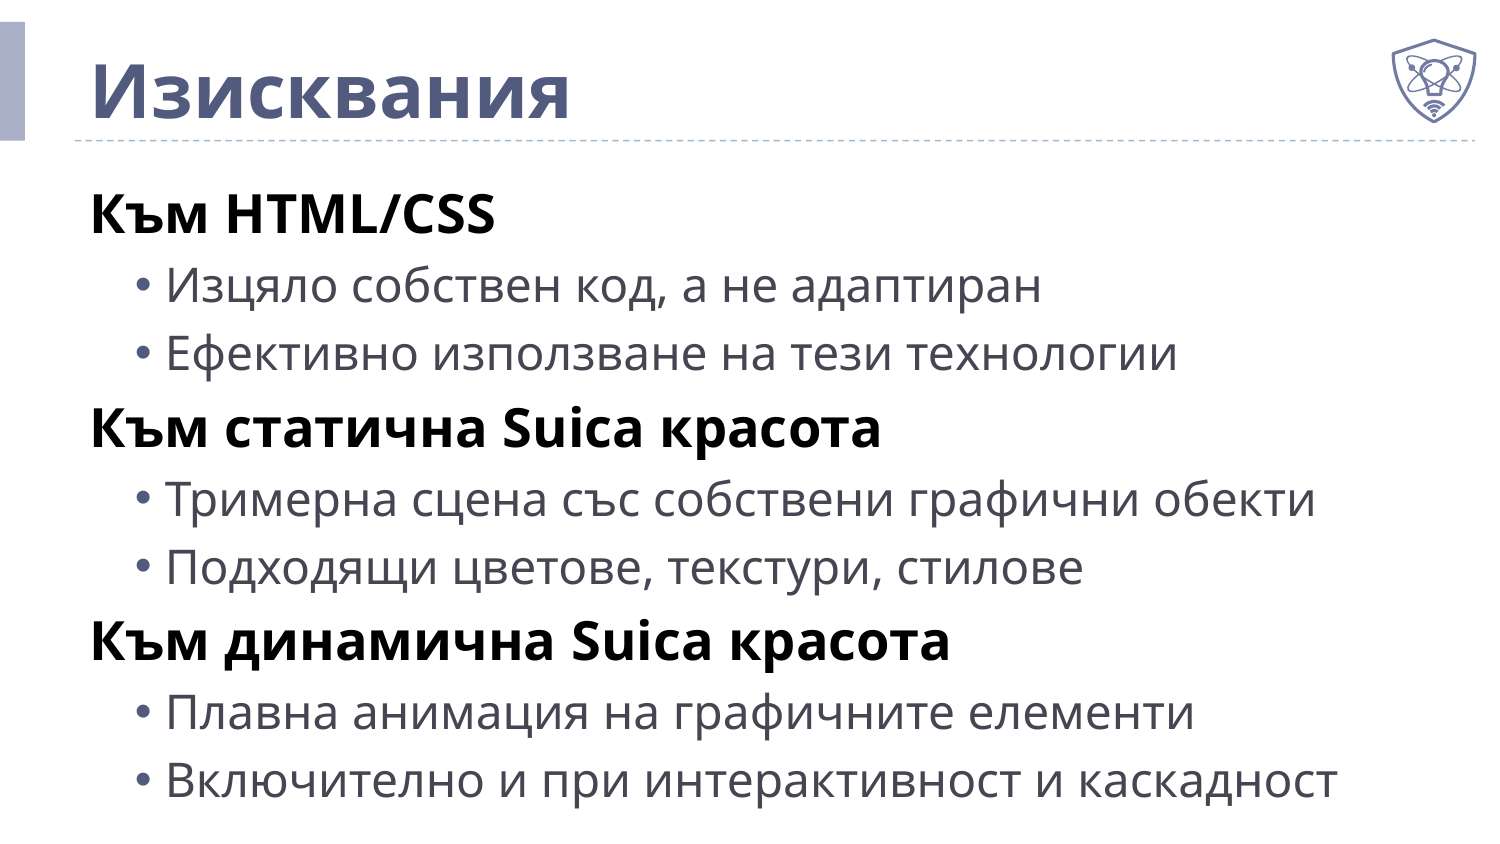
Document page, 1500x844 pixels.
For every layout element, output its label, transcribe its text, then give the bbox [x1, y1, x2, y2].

title Изисквания [75, 18, 1475, 141]
list Към HTML/CSS Изцяло собствен код, а не адаптиран Ефективно използване на тези технологии Към статична Suica красота Тримерна сцена със собствени графични обекти Подходящи цветове, текстури, стилове Към динамична Suica красота Плавна анимация на графичните елементи Включително и при интерактивност и каскадност [75, 171, 1475, 835]
